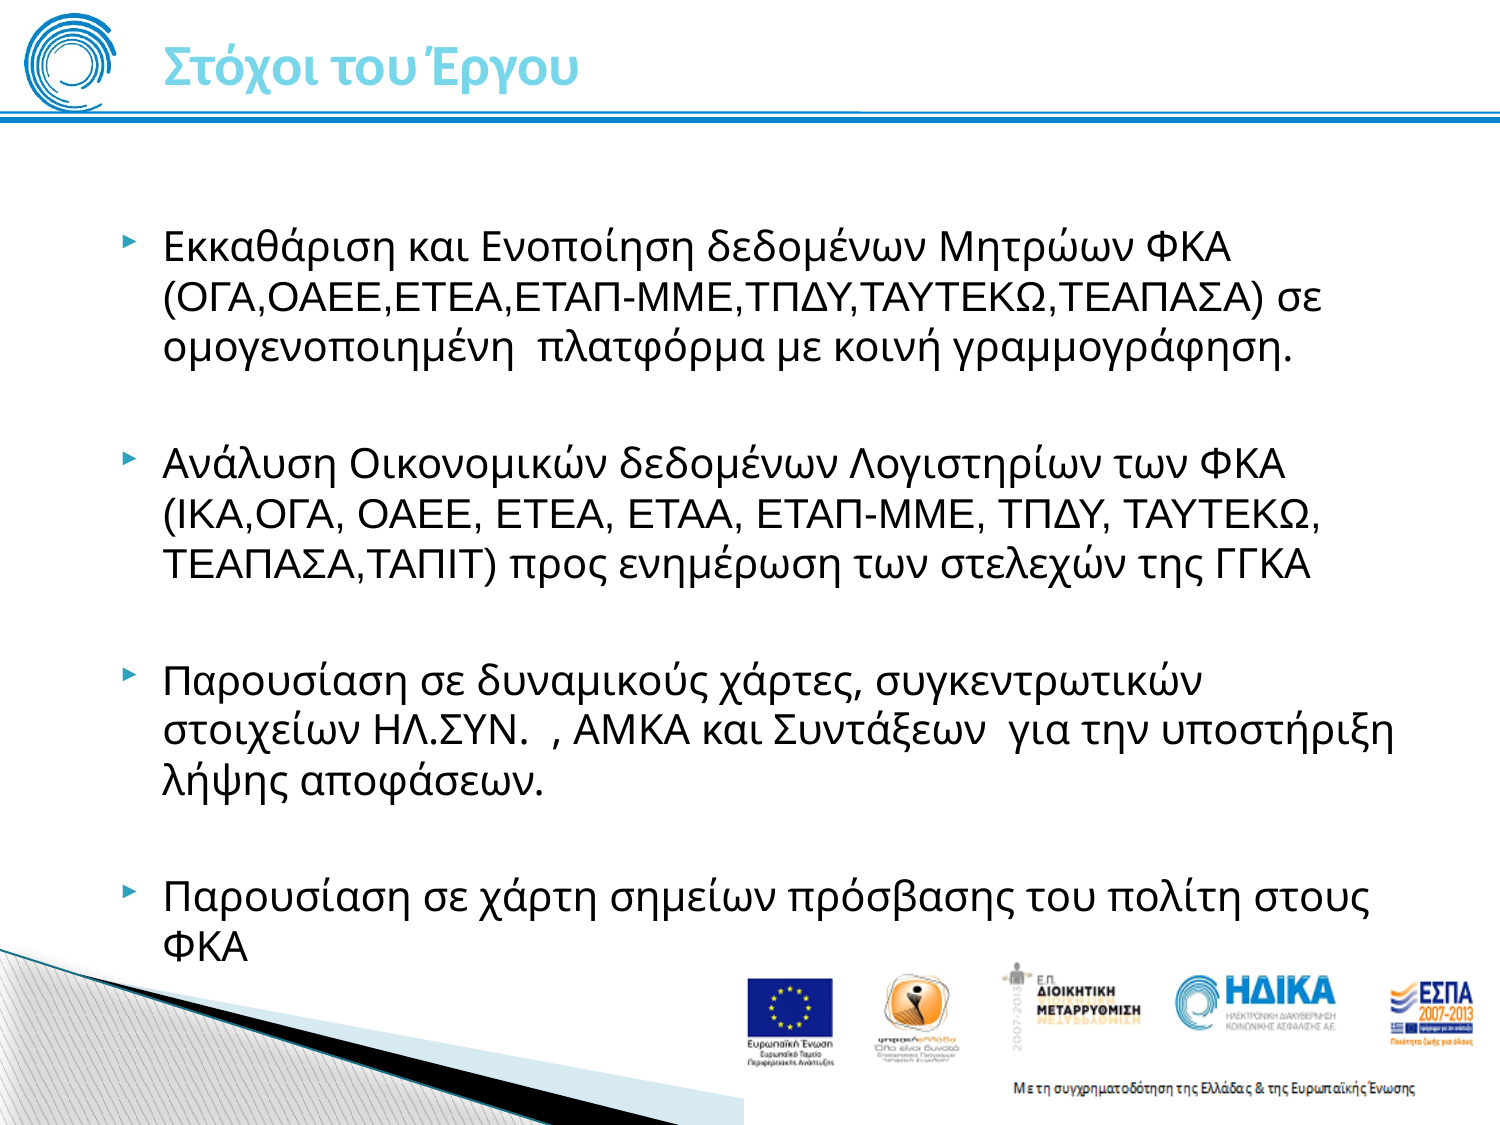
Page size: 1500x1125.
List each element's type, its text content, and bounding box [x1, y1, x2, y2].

picture [744, 960, 1500, 1125]
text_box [0, 112, 1500, 121]
title Στόχοι του Έργου [150, 0, 1500, 112]
list [87, 199, 1447, 951]
picture [24, 12, 125, 111]
text_box Εκκαθάριση και Ενοποίηση δεδομένων Μητρώων ΦΚΑ (ΟΓΑ,ΟΑΕΕ,ΕΤΕΑ,ΕΤΑΠ-ΜΜΕ,ΤΠΔΥ,ΤΑΥΤΕΚΩ,ΤΕΑΠΑΣΑ) σε ομογενοποιημένη πλατφόρμα με κοινή γραμμογράφηση. Ανάλυση Οικονομικών δεδομένων Λογιστηρίων των ΦΚΑ (ΙΚΑ,ΟΓΑ, ΟΑΕΕ, ΕΤΕΑ, ΕΤΑΑ, ΕΤΑΠ-ΜΜΕ, ΤΠΔΥ, ΤΑΥΤΕΚΩ, ΤΕΑΠΑΣΑ,ΤΑΠΙΤ) προς ενημέρωση των στελεχών της ΓΓΚΑ Παρουσίαση σε δυναμικούς χάρτες, συγκεντρωτικών στοιχείων ΗΛ.ΣΥΝ. , ΑΜΚΑ και Συντάξεων για την υποστήριξη λήψης αποφάσεων. Παρουσίαση σε χάρτη σημείων πρόσβασης του πολίτη στους ΦΚΑ [87, 212, 1425, 888]
